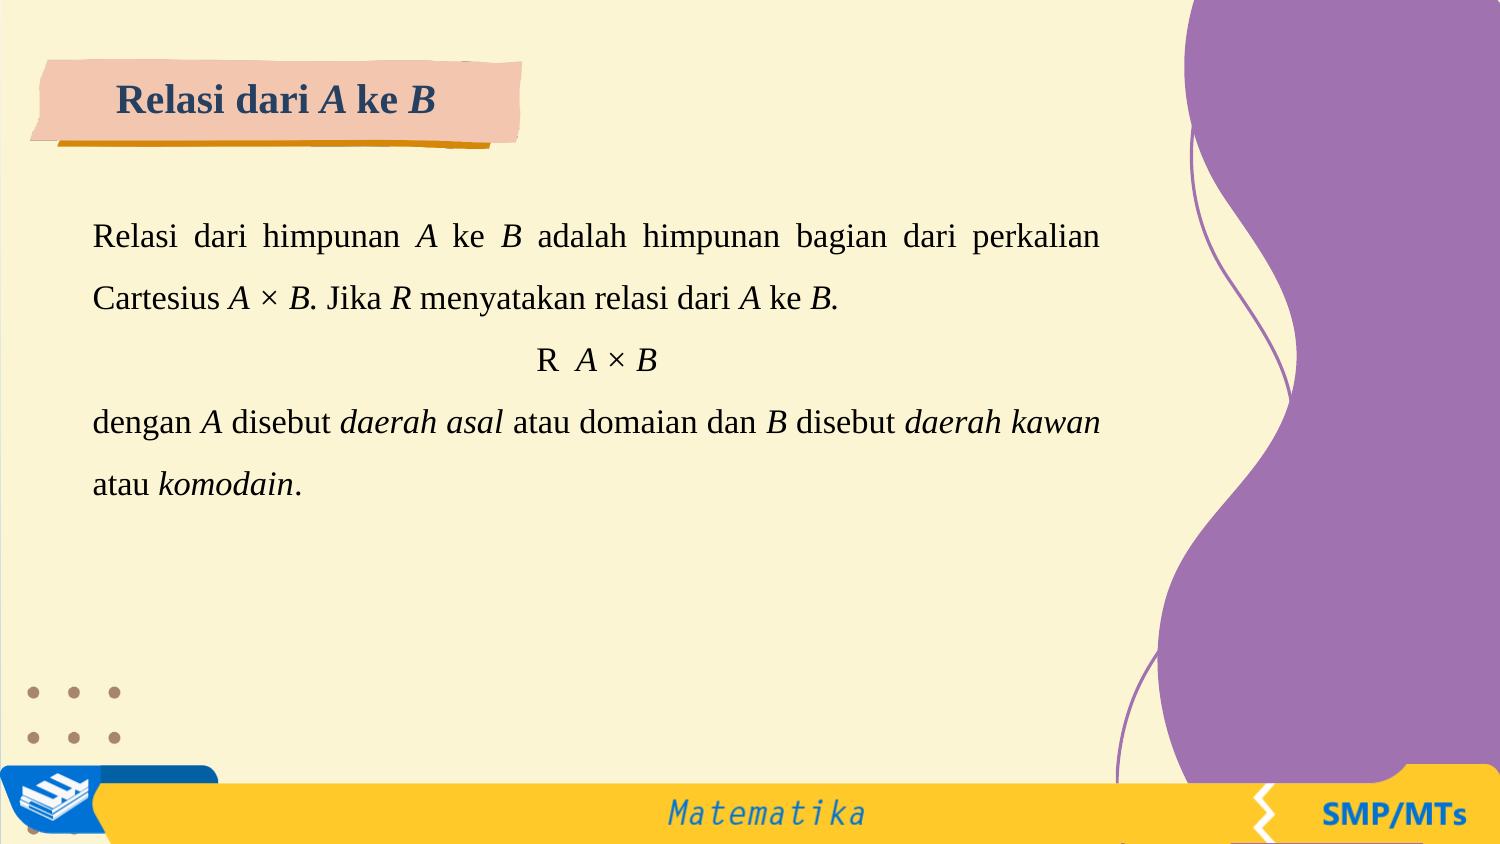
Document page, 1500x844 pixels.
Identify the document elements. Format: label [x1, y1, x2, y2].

text_box [0, 0, 1500, 844]
text_box [24, 59, 528, 149]
